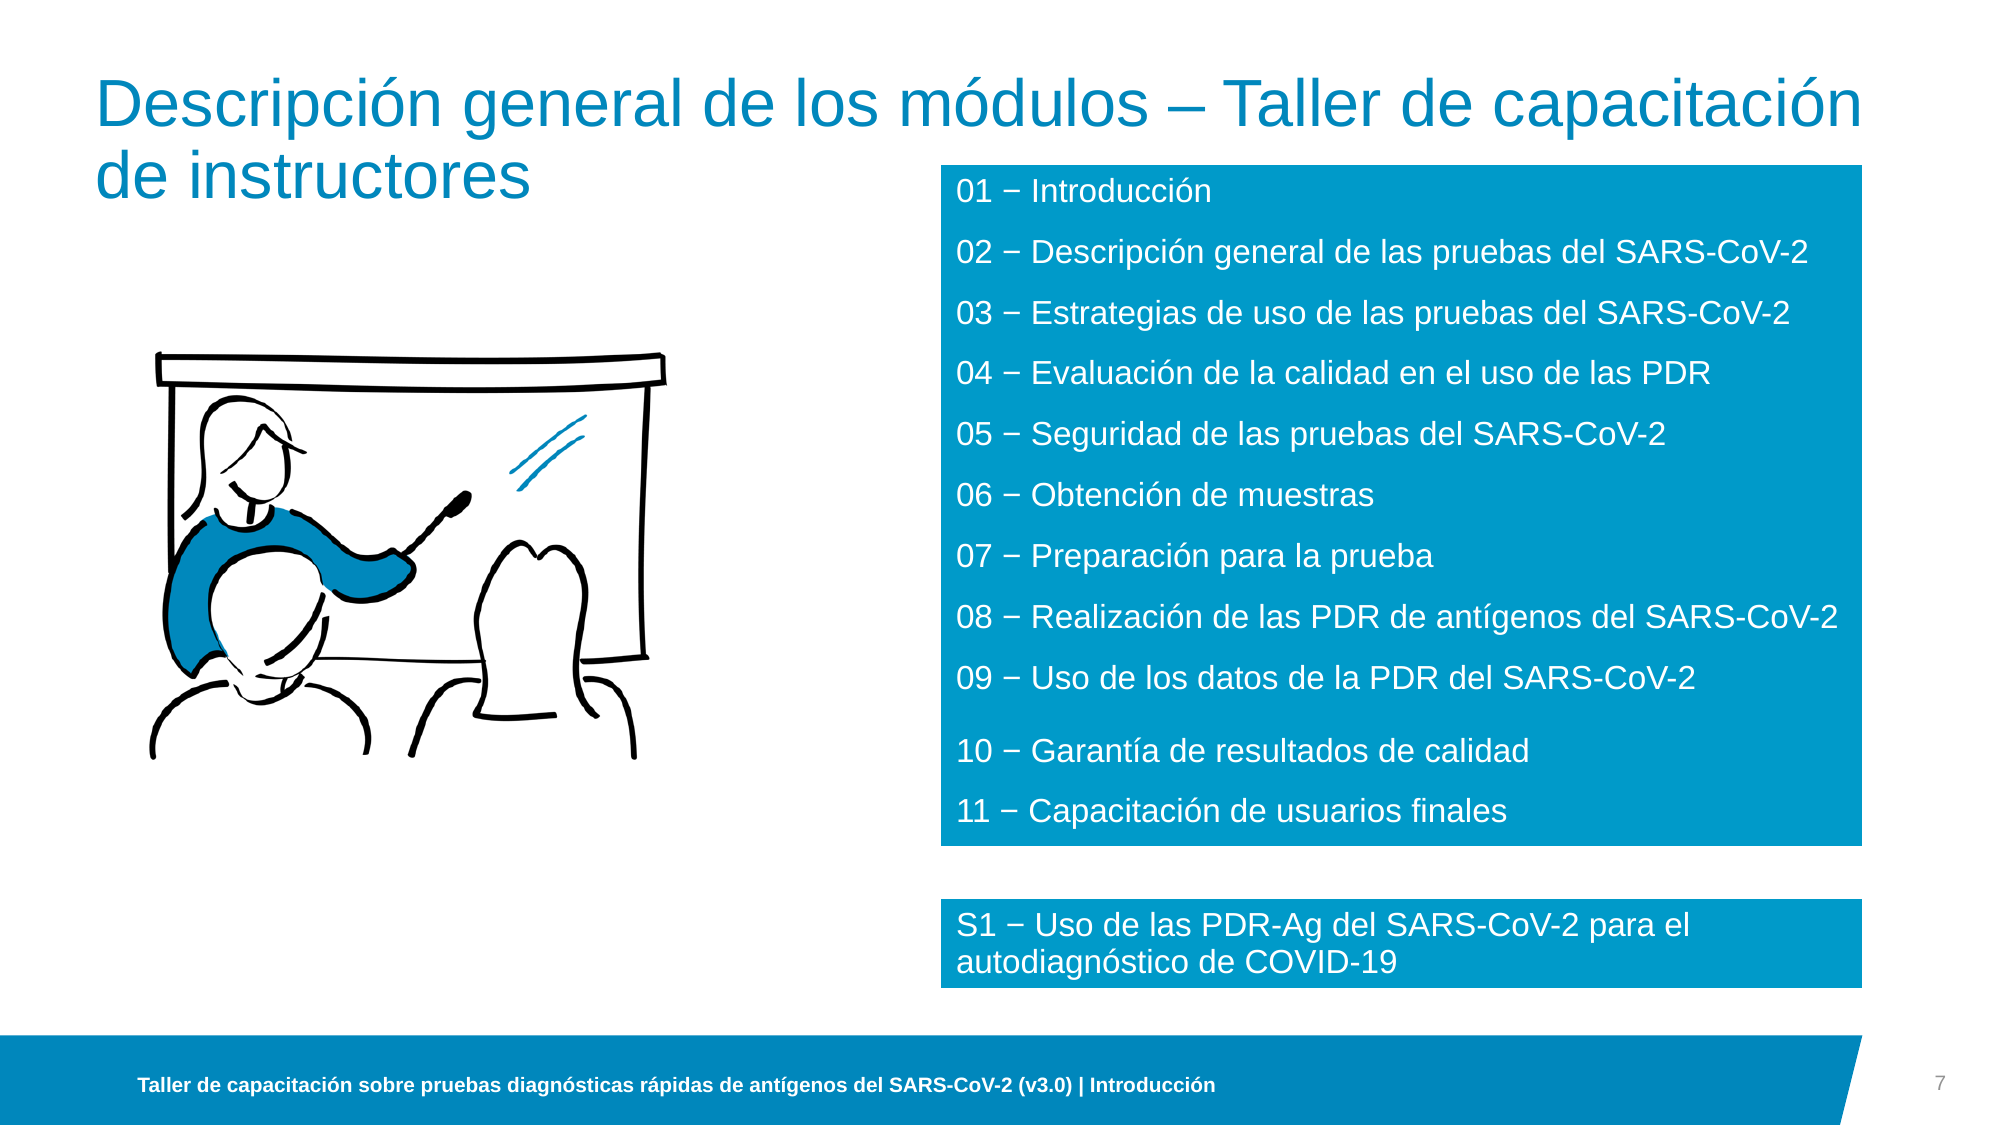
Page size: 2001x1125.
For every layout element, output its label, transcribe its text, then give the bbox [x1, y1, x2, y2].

table_cell 04 − Evaluación de la calidad en el uso de las PDR [941, 348, 1862, 408]
title Descripción general de los módulos – Taller de capacitación de instructores [95, 58, 1905, 213]
table_cell 10 − Garantía de resultados de calidad [941, 725, 1862, 785]
table_cell 11 − Capacitación de usuarios finales [941, 785, 1862, 846]
table_cell 09 − Uso de los datos de la PDR del SARS-CoV-2 [941, 652, 1862, 725]
table_cell 03 − Estrategias de uso de las pruebas del SARS-CoV-2 [941, 287, 1862, 348]
picture [115, 307, 726, 783]
footer Taller de capacitación sobre pruebas diagnósticas rápidas de antígenos del SARS-CoV-2 (v3.0) | Introducción [137, 1042, 1338, 1125]
table_cell 02 − Descripción general de las pruebas del SARS-CoV-2 [941, 226, 1862, 287]
table_header 01 − Introducción [941, 165, 1862, 226]
table_cell 06 − Obtención de muestras [941, 469, 1862, 530]
slide_number 7 [1862, 1035, 1947, 1125]
table_cell 07 − Preparación para la prueba [941, 530, 1862, 591]
table_cell 05 − Seguridad de las pruebas del SARS-CoV-2 [941, 408, 1862, 469]
table_cell 08 − Realización de las PDR de antígenos del SARS-CoV-2 [941, 591, 1862, 652]
table_header S1 − Uso de las PDR-Ag del SARS-CoV-2 para el autodiagnóstico de COVID-19 [941, 899, 1862, 988]
